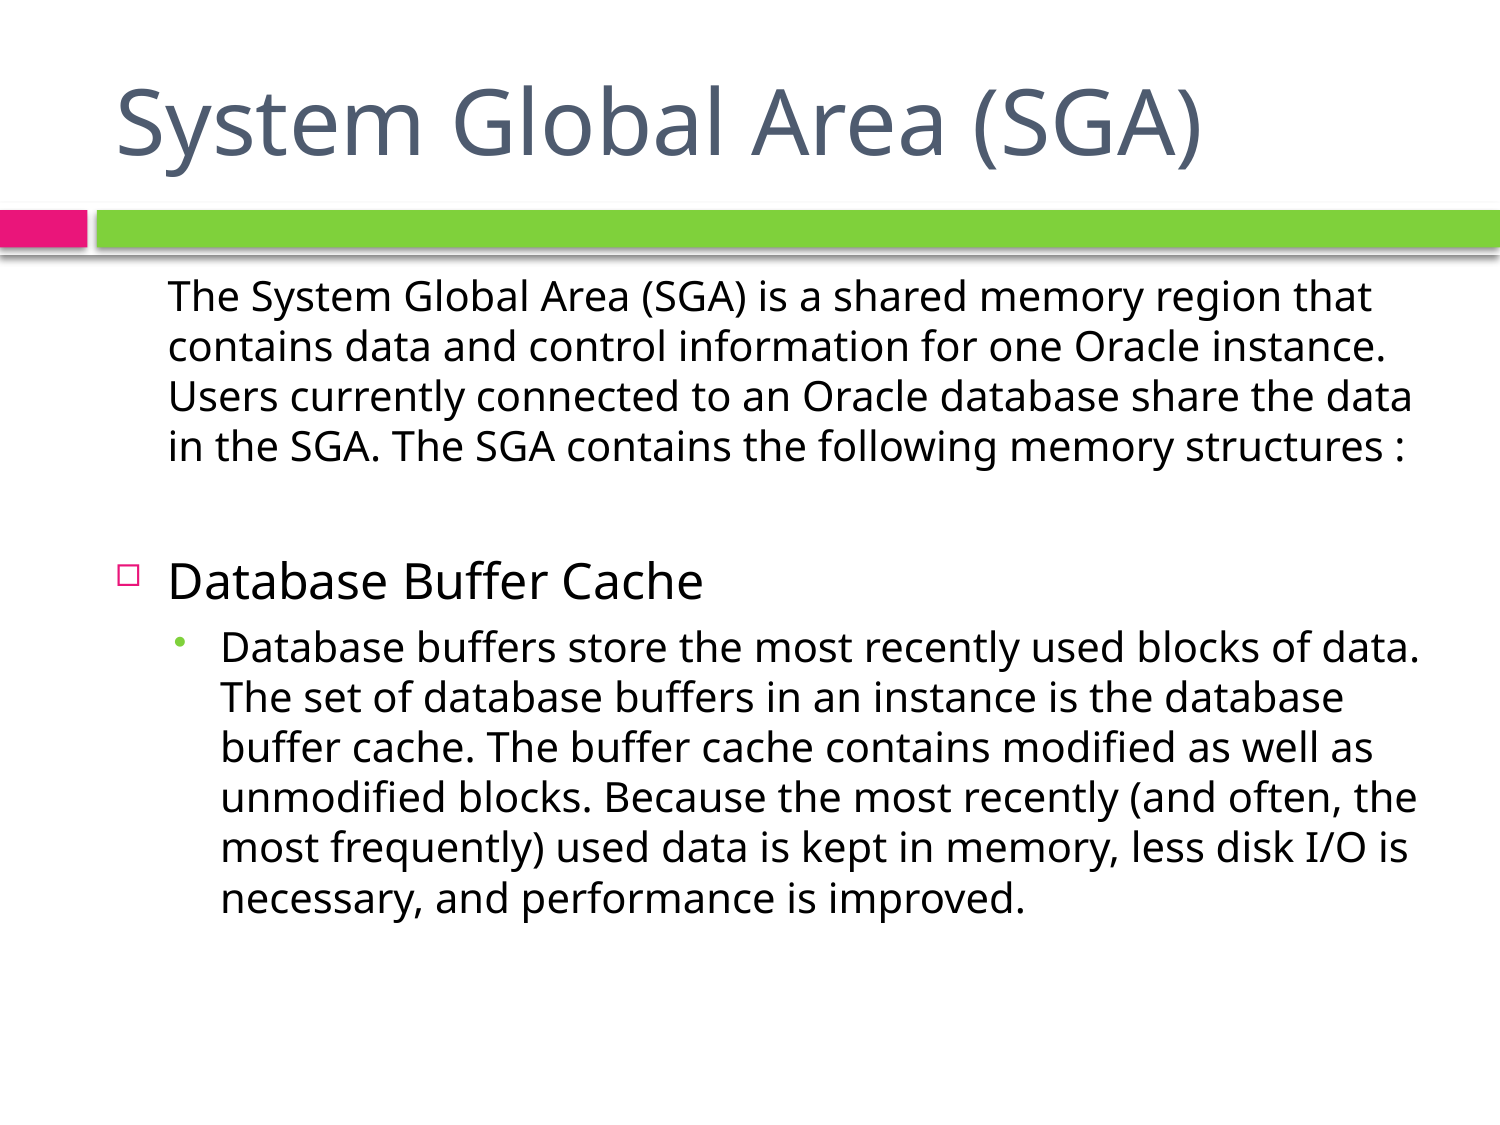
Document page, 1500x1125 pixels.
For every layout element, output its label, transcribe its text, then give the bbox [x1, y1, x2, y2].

list The System Global Area (SGA) is a shared memory region that contains data and control information for one Oracle instance. Users currently connected to an Oracle database share the data in the SGA. The SGA contains the following memory structures : Database Buffer Cache Database buffers store the most recently used blocks of data. The set of database buffers in an instance is the database buffer cache. The buffer cache contains modified as well as unmodified blocks. Because the most recently (and often, the most frequently) used data is kept in memory, less disk I/O is necessary, and performance is improved. [100, 262, 1438, 1005]
title System Global Area (SGA) [100, 37, 1438, 200]
